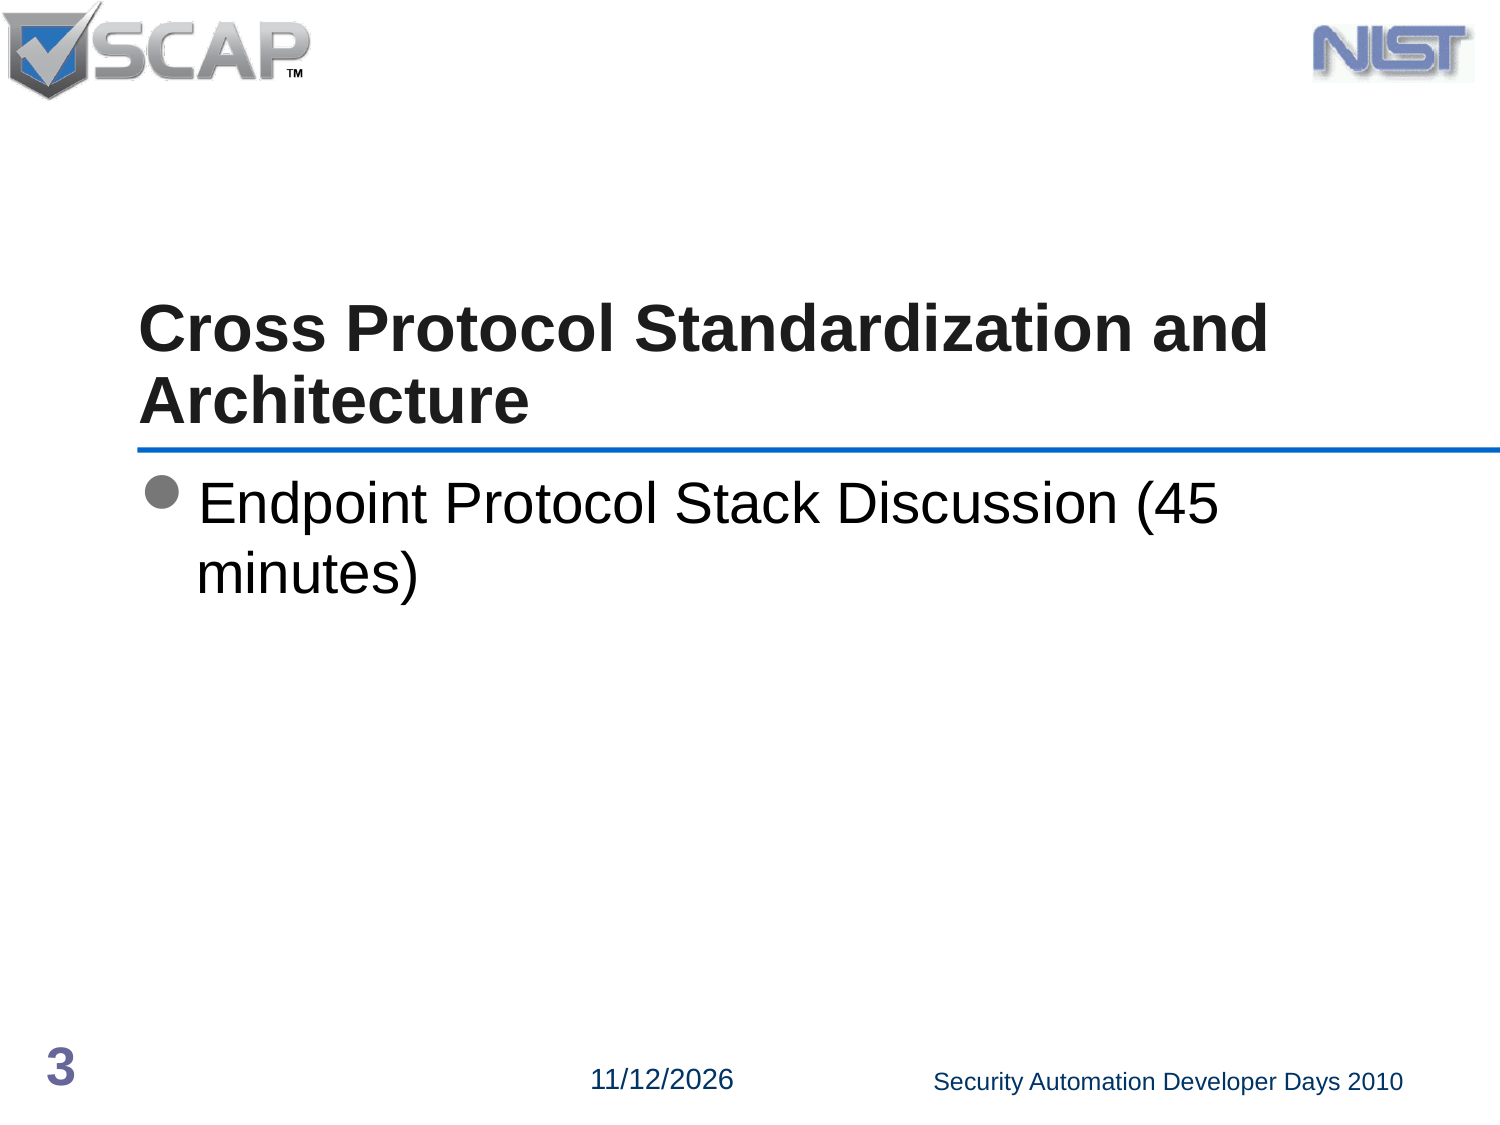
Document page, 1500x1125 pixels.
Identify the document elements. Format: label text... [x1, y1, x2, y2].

picture [1312, 24, 1475, 83]
picture [0, 0, 313, 103]
footer Security Automation Developer Days 2010 [912, 1024, 1426, 1104]
list Endpoint Protocol Stack Discussion (45 minutes) [124, 449, 1388, 976]
slide_number 3 [13, 1023, 111, 1105]
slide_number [399, 1024, 750, 1104]
title Cross Protocol Standardization and Architecture [122, 222, 1399, 447]
